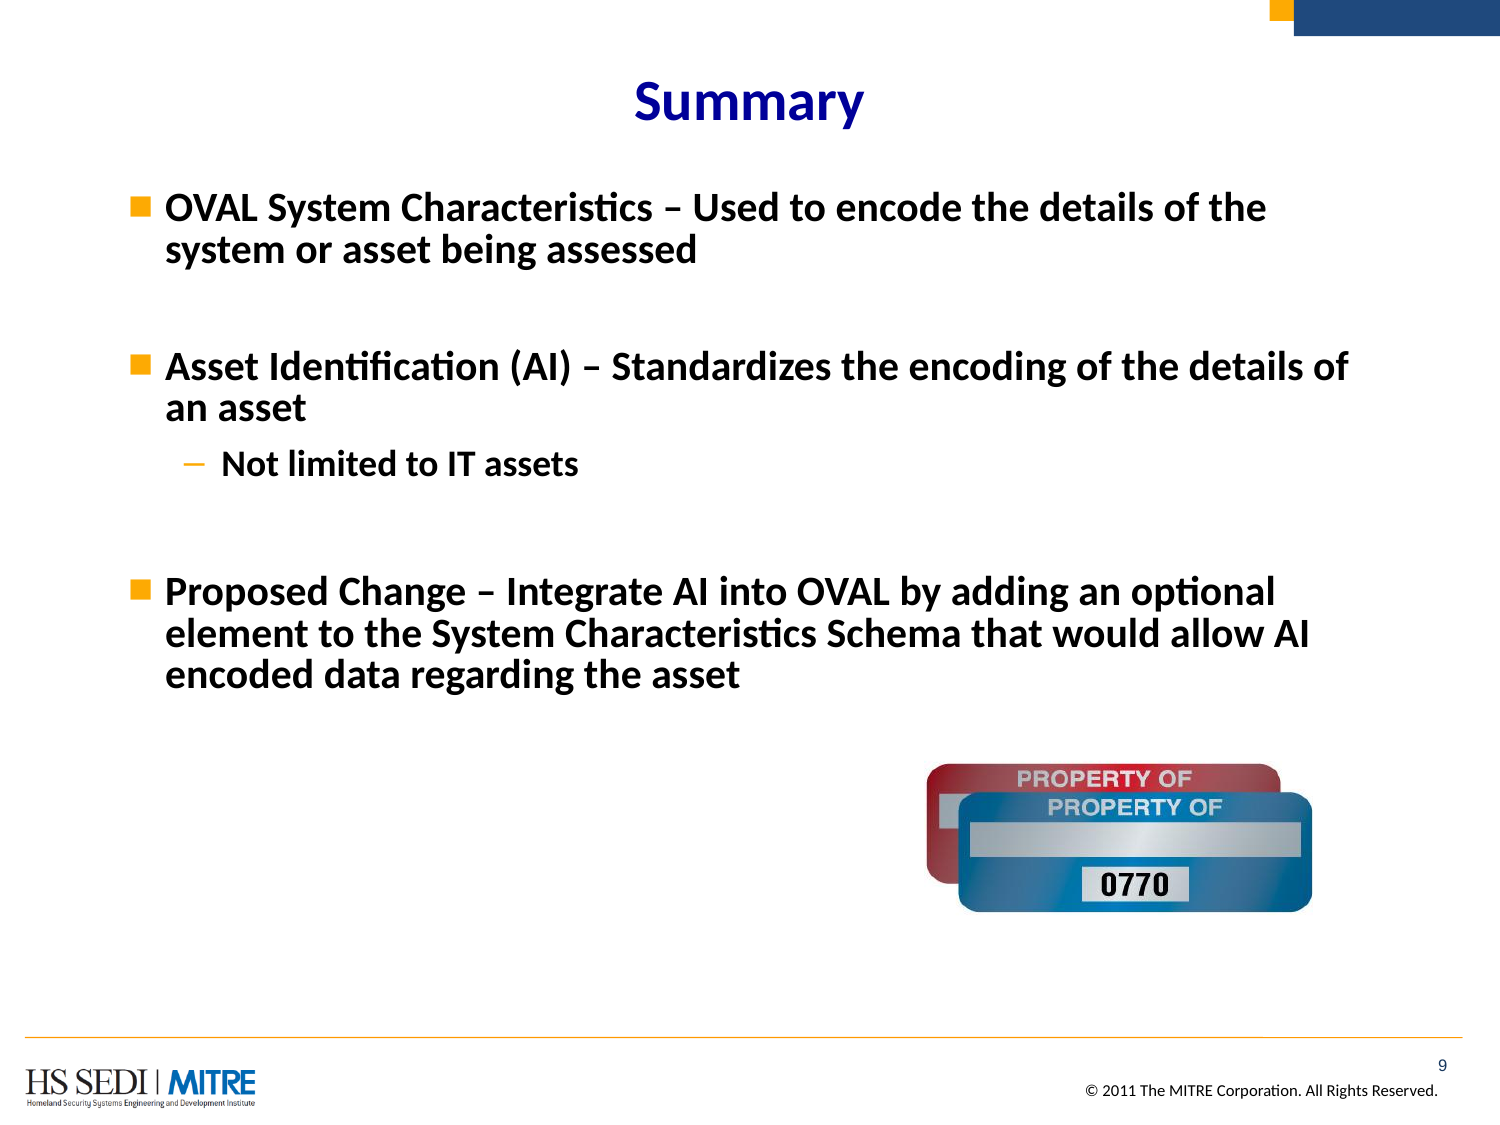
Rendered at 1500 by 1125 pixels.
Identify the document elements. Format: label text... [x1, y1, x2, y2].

title Summary [43, 62, 1457, 151]
picture [20, 1058, 271, 1122]
picture [924, 662, 1313, 1013]
slide_number 9 [1374, 1049, 1463, 1076]
list OVAL System Characteristics – Used to encode the details of the system or asset being assessed Asset Identification (AI) – Standardizes the encoding of the details of an asset Not limited to IT assets Proposed Change – Integrate AI into OVAL by adding an optional element to the System Characteristics Schema that would allow AI encoded data regarding the asset [112, 180, 1387, 1024]
